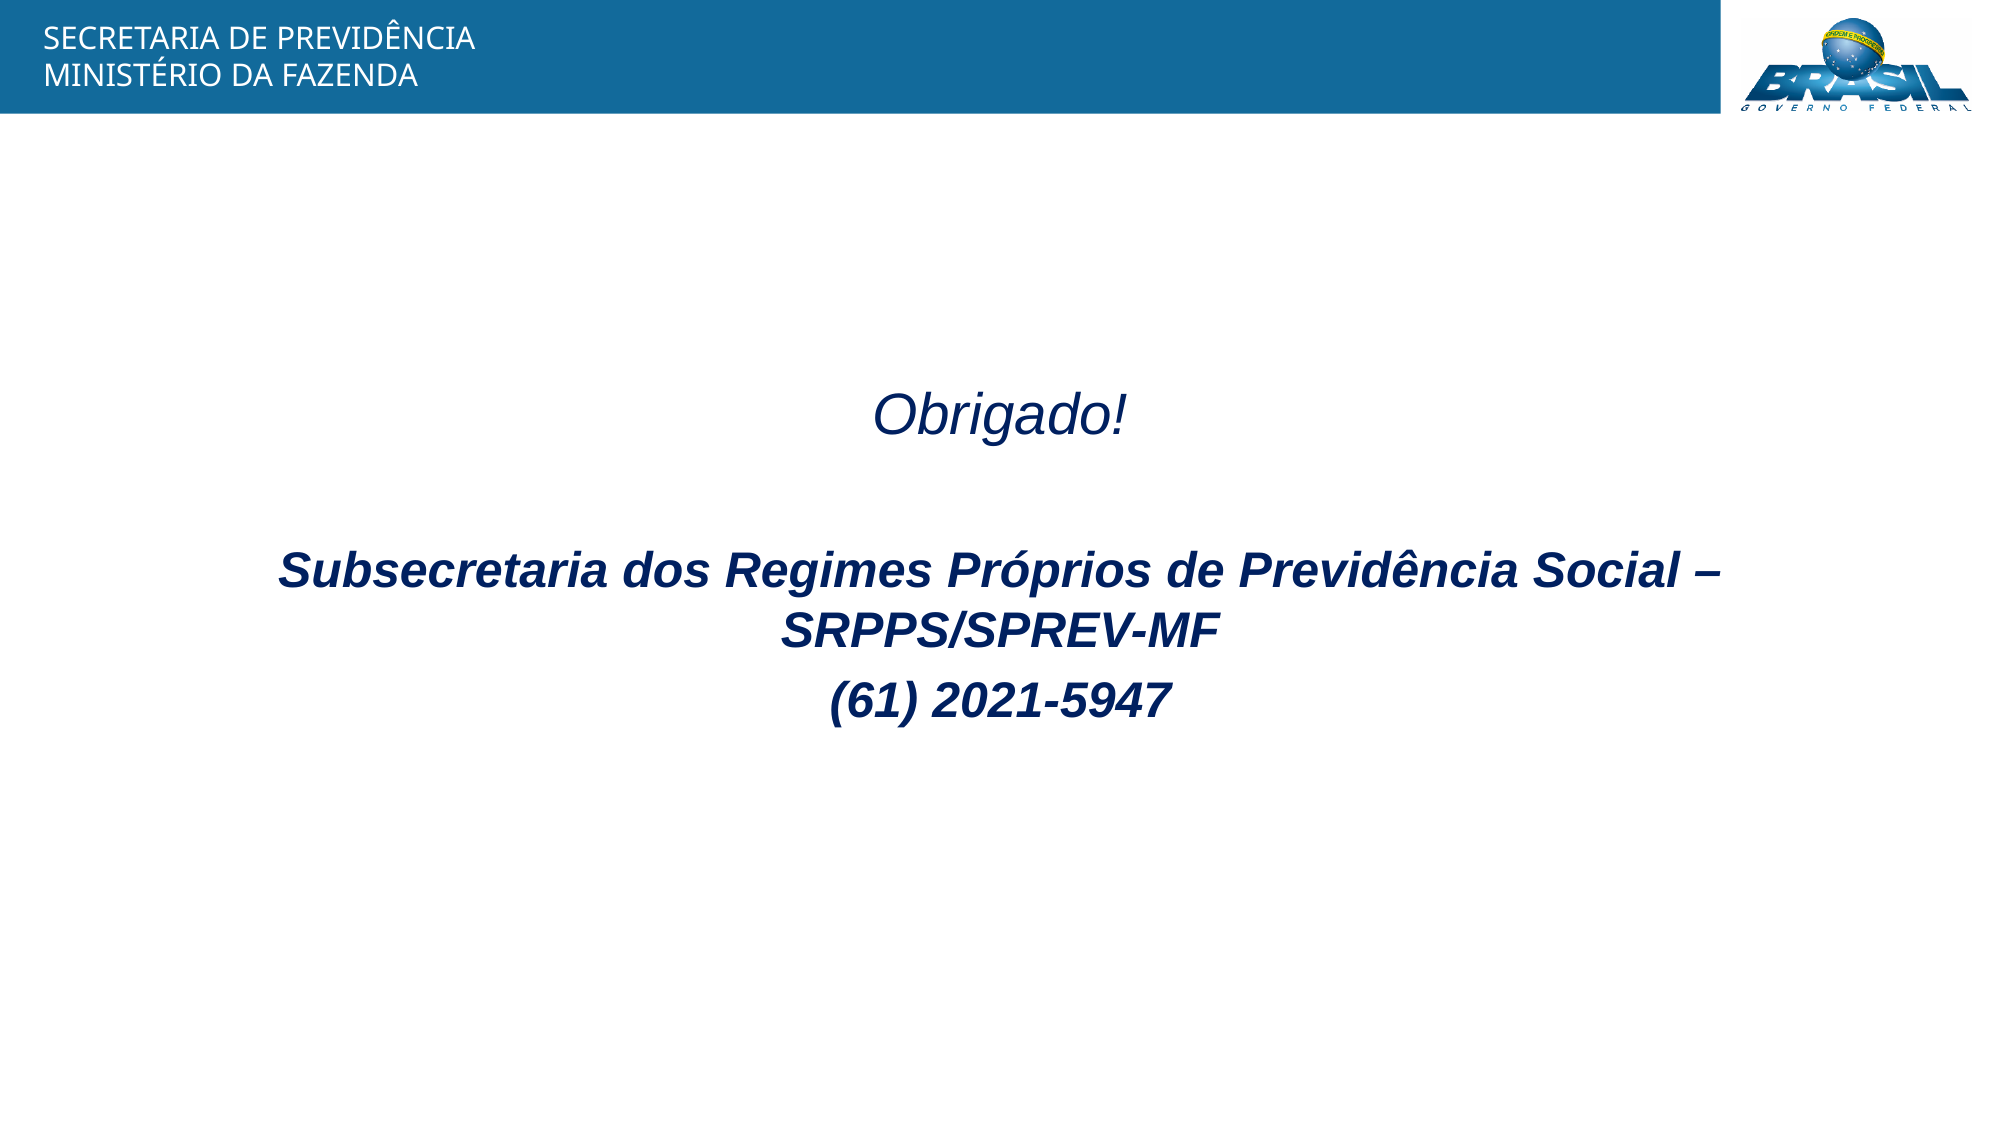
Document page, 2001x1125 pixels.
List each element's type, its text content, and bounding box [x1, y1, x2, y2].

picture [1741, 18, 1972, 111]
list Obrigado! Subsecretaria dos Regimes Próprios de Previdência Social – SRPPS/SPREV-MF (61) 2021-5947 [100, 204, 1901, 764]
